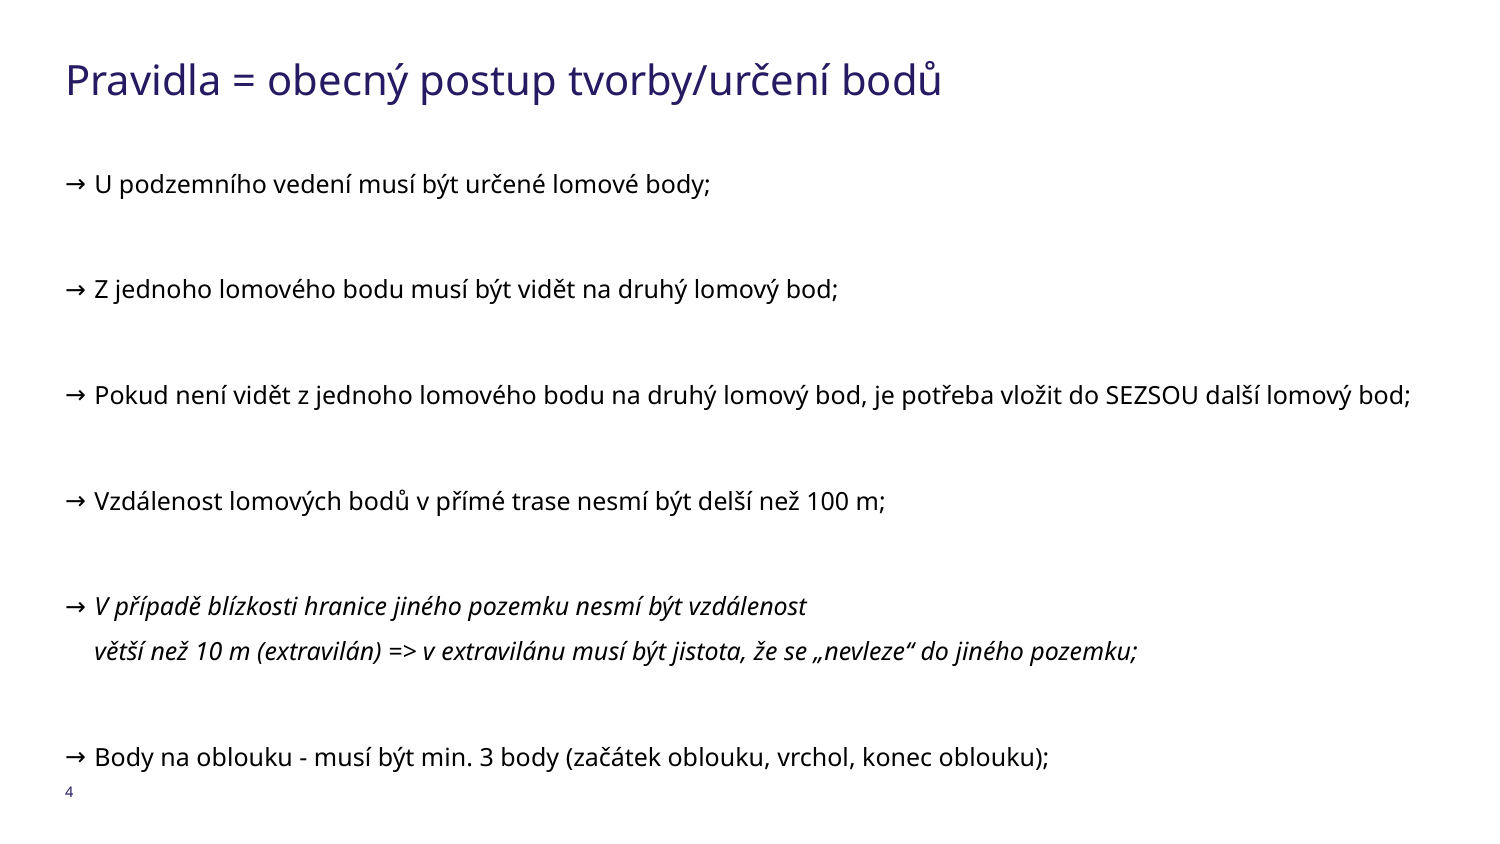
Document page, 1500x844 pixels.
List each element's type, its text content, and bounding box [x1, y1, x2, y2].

slide_number 4 [64, 783, 108, 828]
list U podzemního vedení musí být určené lomové body; Z jednoho lomového bodu musí být vidět na druhý lomový bod; Pokud není vidět z jednoho lomového bodu na druhý lomový bod, je potřeba vložit do SEZSOU další lomový bod; Vzdálenost lomových bodů v přímé trase nesmí být delší než 100 m; V případě blízkosti hranice jiného pozemku nesmí být vzdálenost větší než 10 m (extravilán) => v extravilánu musí být jistota, že se „nevleze“ do jiného pozemku; Body na oblouku - musí být min. 3 body (začátek oblouku, vrchol, konec oblouku); Záleží na velikosti oblouku => u větších oblouků je potřeba vytýčit více bodů, nestačí pouze 3 body, ale min. 5 bodů a příp. více; [64, 153, 1435, 806]
title Pravidla = obecný postup tvorby/určení bodů [64, 62, 1089, 107]
